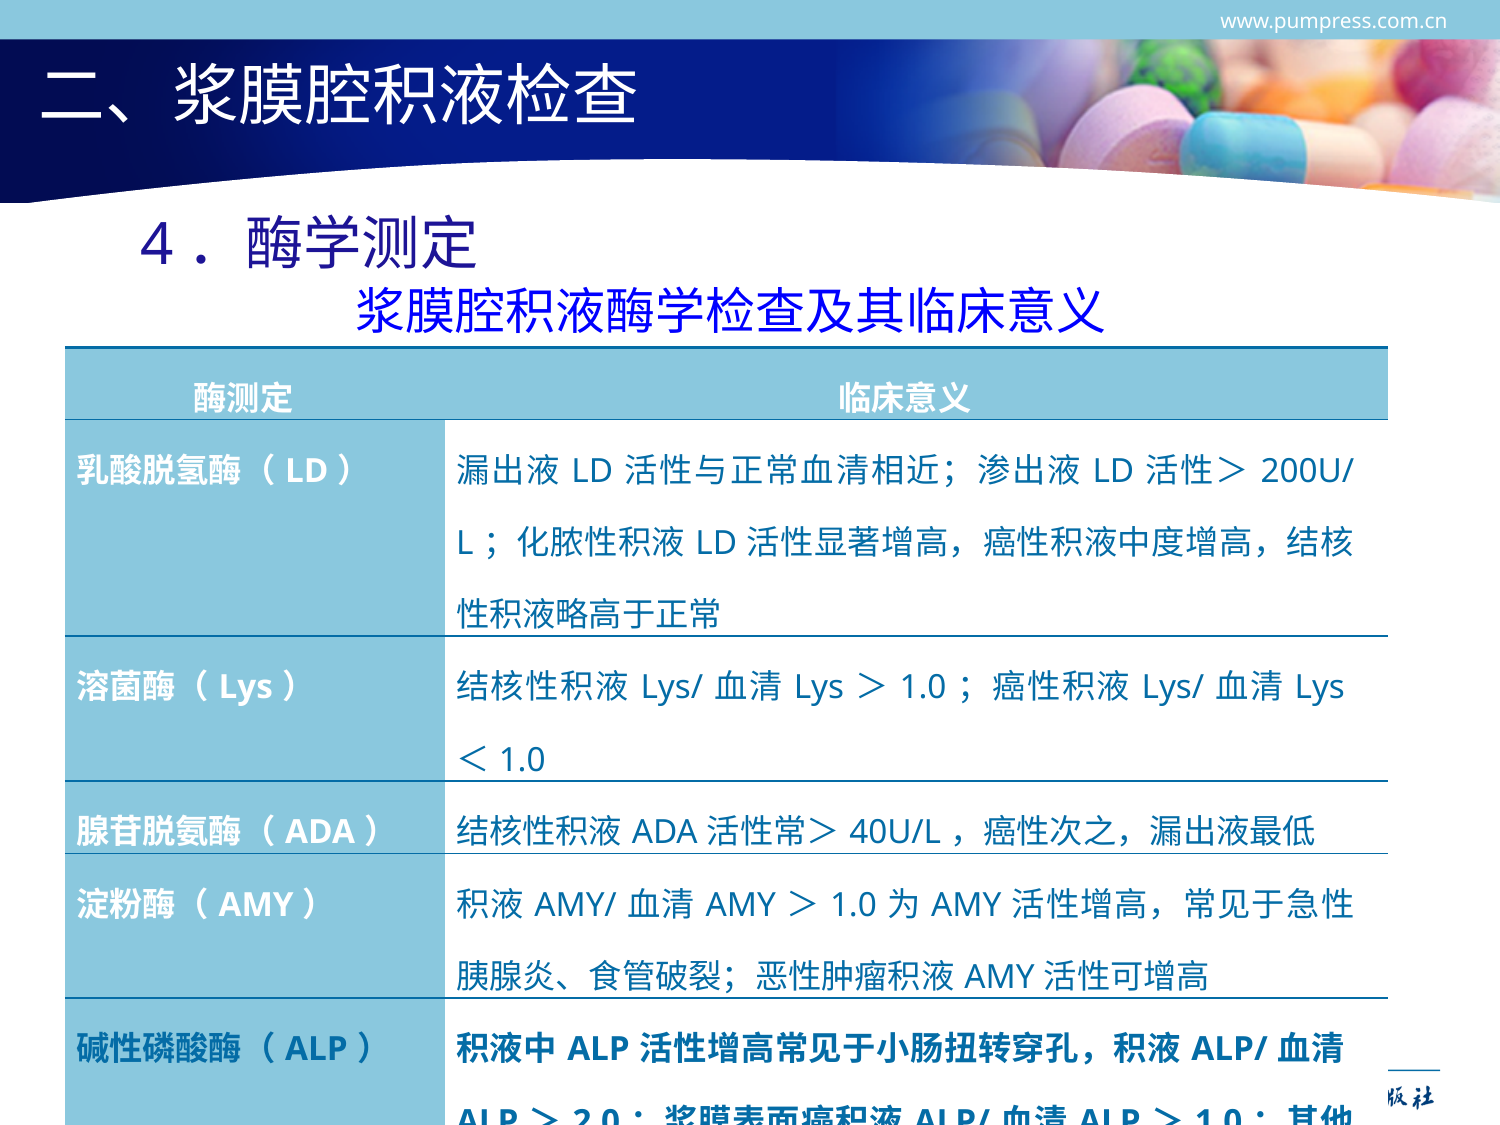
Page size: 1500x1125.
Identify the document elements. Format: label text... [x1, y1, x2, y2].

table_header 酶测定 [65, 349, 445, 419]
title 二、浆膜腔积液检查 [23, 46, 1349, 140]
table_cell 结核性积液ADA活性常＞40U/L，癌性次之，漏出液最低 [445, 782, 1388, 853]
table_cell 腺苷脱氨酶（ADA） [65, 782, 445, 853]
table_cell 结核性积液Lys/血清Lys＞1.0；癌性积液Lys/血清Lys＜1.0 [445, 637, 1388, 780]
slide_number www.pumpress.com.cn [1024, 0, 1463, 38]
table_cell 乳酸脱氢酶（LD） [65, 420, 445, 635]
table_cell 碱性磷酸酶（ALP） [65, 999, 445, 1125]
picture [0, 40, 1500, 203]
table_cell 淀粉酶（AMY） [65, 854, 445, 997]
text_box 浆膜腔积液酶学检查及其临床意义 [310, 272, 1152, 348]
table_cell 溶菌酶（Lys） [65, 637, 445, 780]
table_cell 积液中ALP活性增高常见于小肠扭转穿孔，积液ALP/血清ALP＞2.0；浆膜表面癌积液ALP/血清ALP＞1.0；其他癌性积液ALP/血清ALP＜1.0 [445, 999, 1388, 1125]
picture [1388, 1074, 1436, 1118]
table_cell 漏出液LD活性与正常血清相近；渗出液LD活性＞200U/L；化脓性积液LD活性显著增高，癌性积液中度增高，结核性积液略高于正常 [445, 420, 1388, 635]
list 4．酶学测定 [49, 198, 1463, 1026]
table_cell 积液AMY/血清AMY＞1.0为AMY活性增高，常见于急性胰腺炎、食管破裂；恶性肿瘤积液AMY活性可增高 [445, 854, 1388, 997]
table_header 临床意义 [445, 349, 1388, 419]
